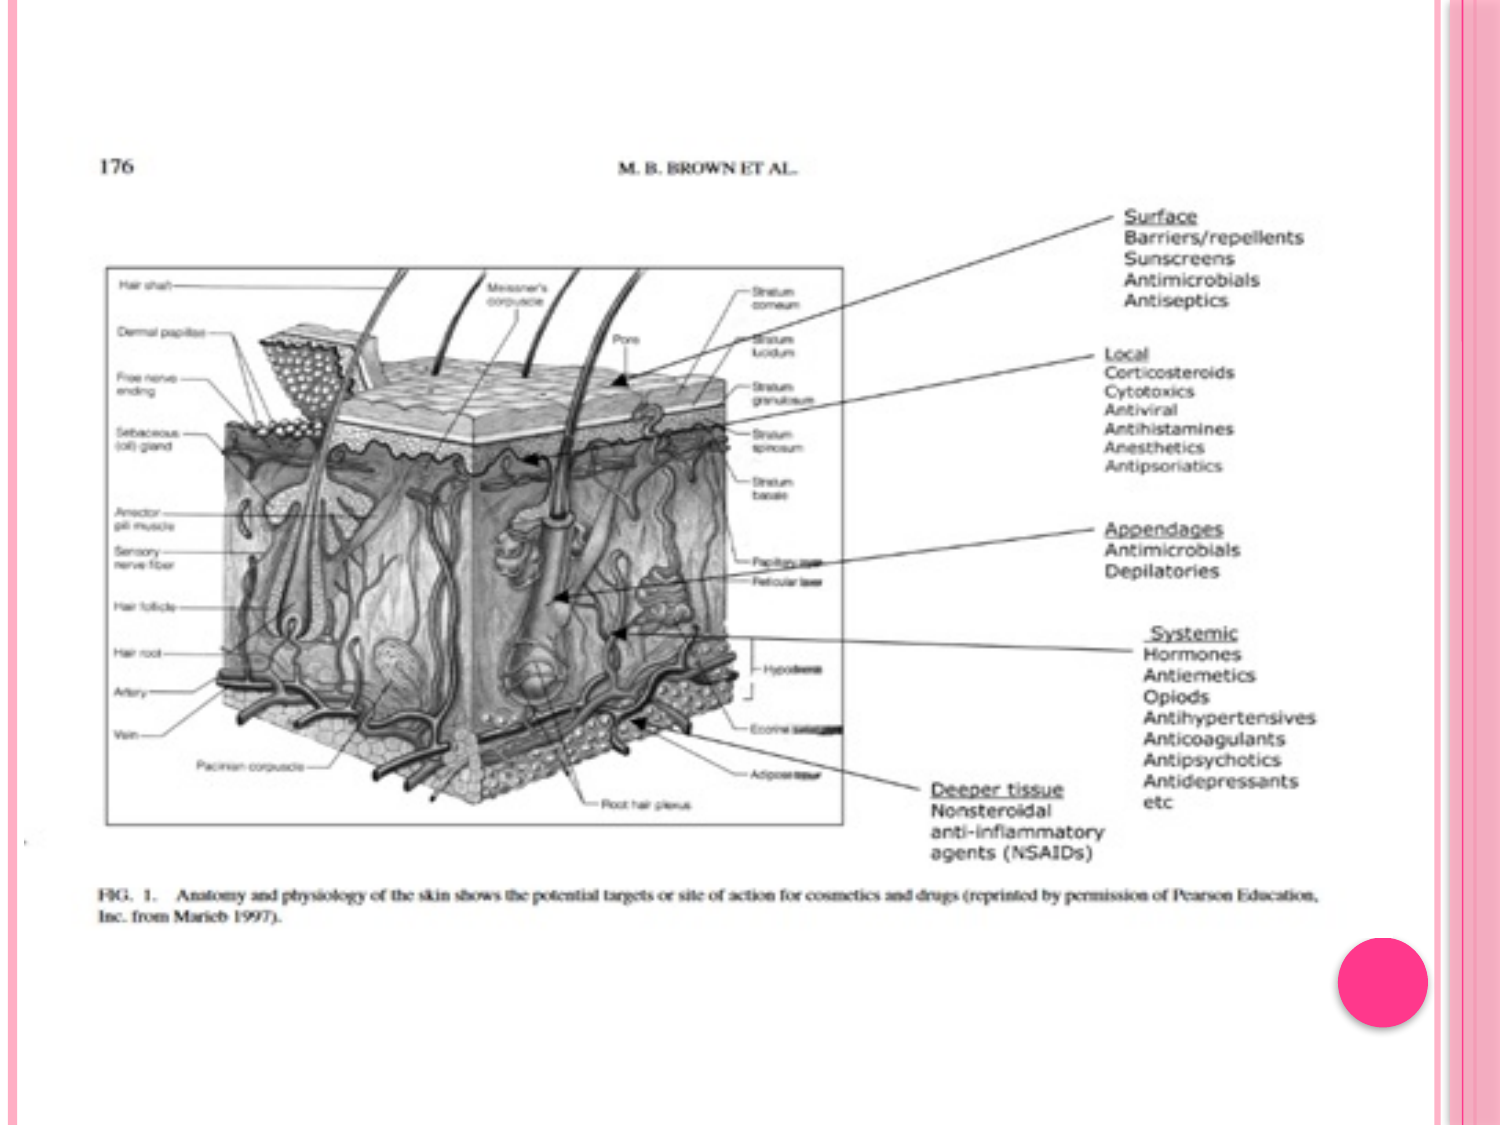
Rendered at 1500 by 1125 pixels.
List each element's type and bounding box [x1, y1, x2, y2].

picture [24, 136, 1394, 938]
